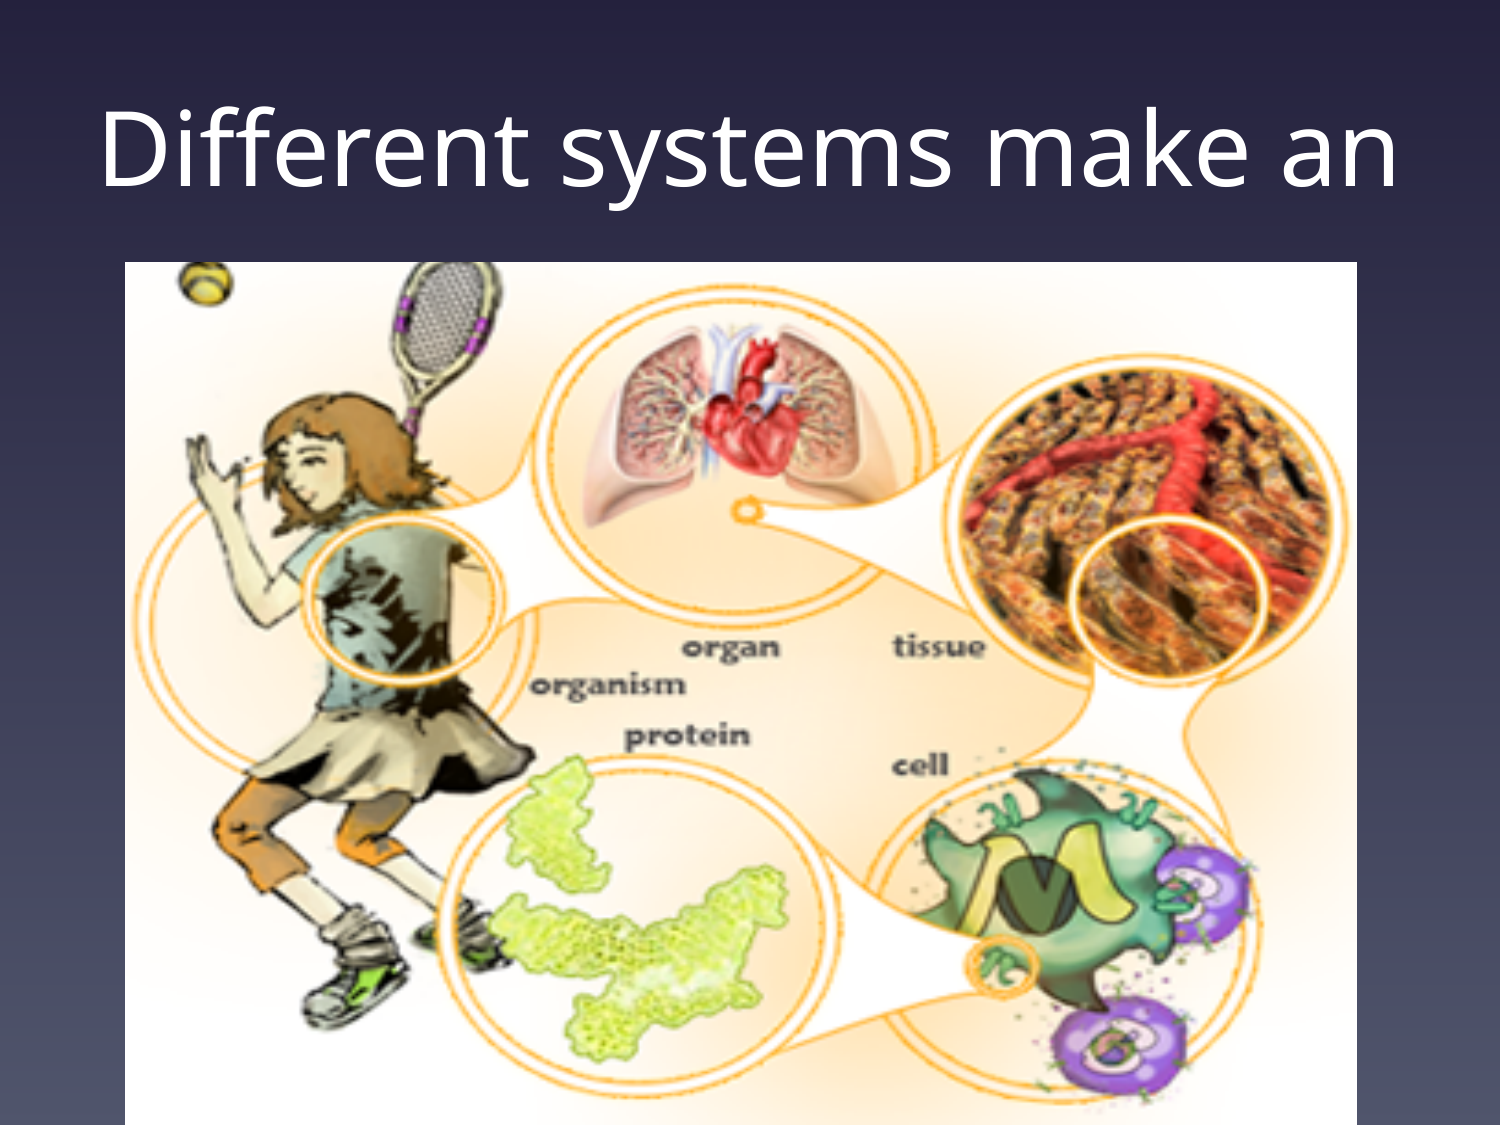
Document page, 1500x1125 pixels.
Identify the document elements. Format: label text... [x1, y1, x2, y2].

title Different systems make an … [75, 75, 1425, 260]
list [0, 262, 1480, 1125]
